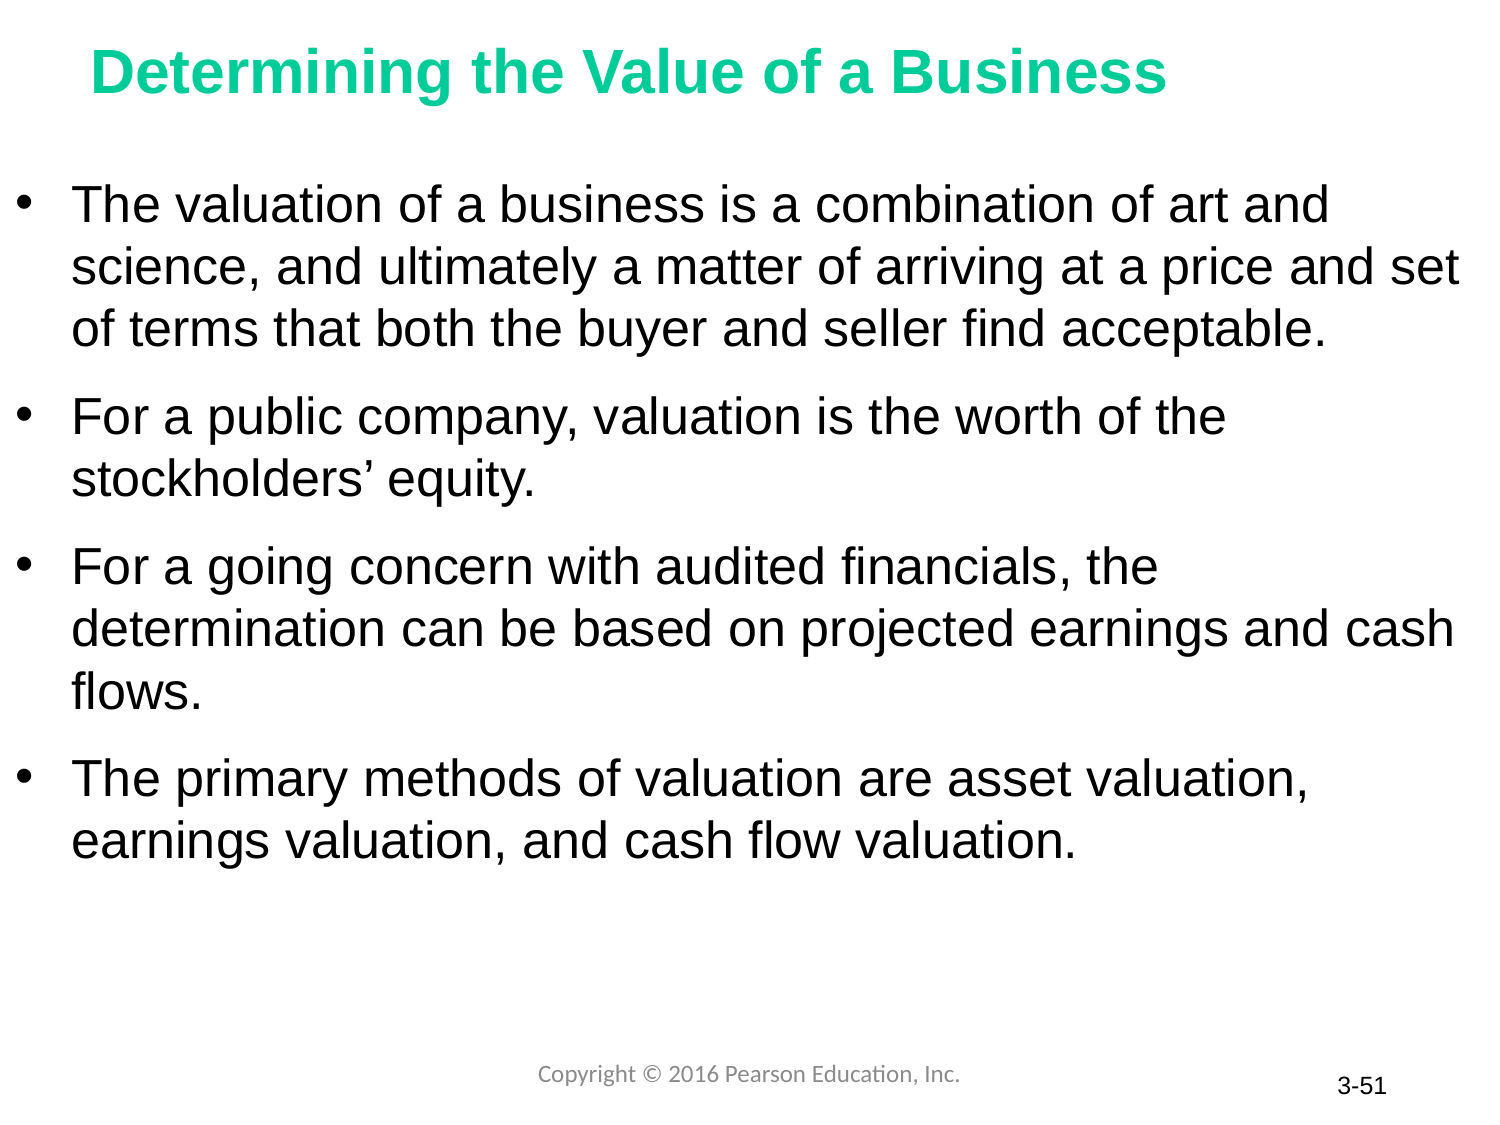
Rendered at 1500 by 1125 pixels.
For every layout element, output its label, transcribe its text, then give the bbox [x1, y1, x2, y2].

footer Copyright © 2016 Pearson Education, Inc. [512, 1042, 988, 1103]
title Determining the Value of a Business [75, 0, 1425, 162]
list The valuation of a business is a combination of art and science, and ultimately a matter of arriving at a price and set of terms that both the buyer and seller find acceptable. For a public company, valuation is the worth of the stockholders’ equity. For a going concern with audited financials, the determination can be based on projected earnings and cash flows. The primary methods of valuation are asset valuation, earnings valuation, and cash flow valuation. [0, 162, 1500, 1025]
